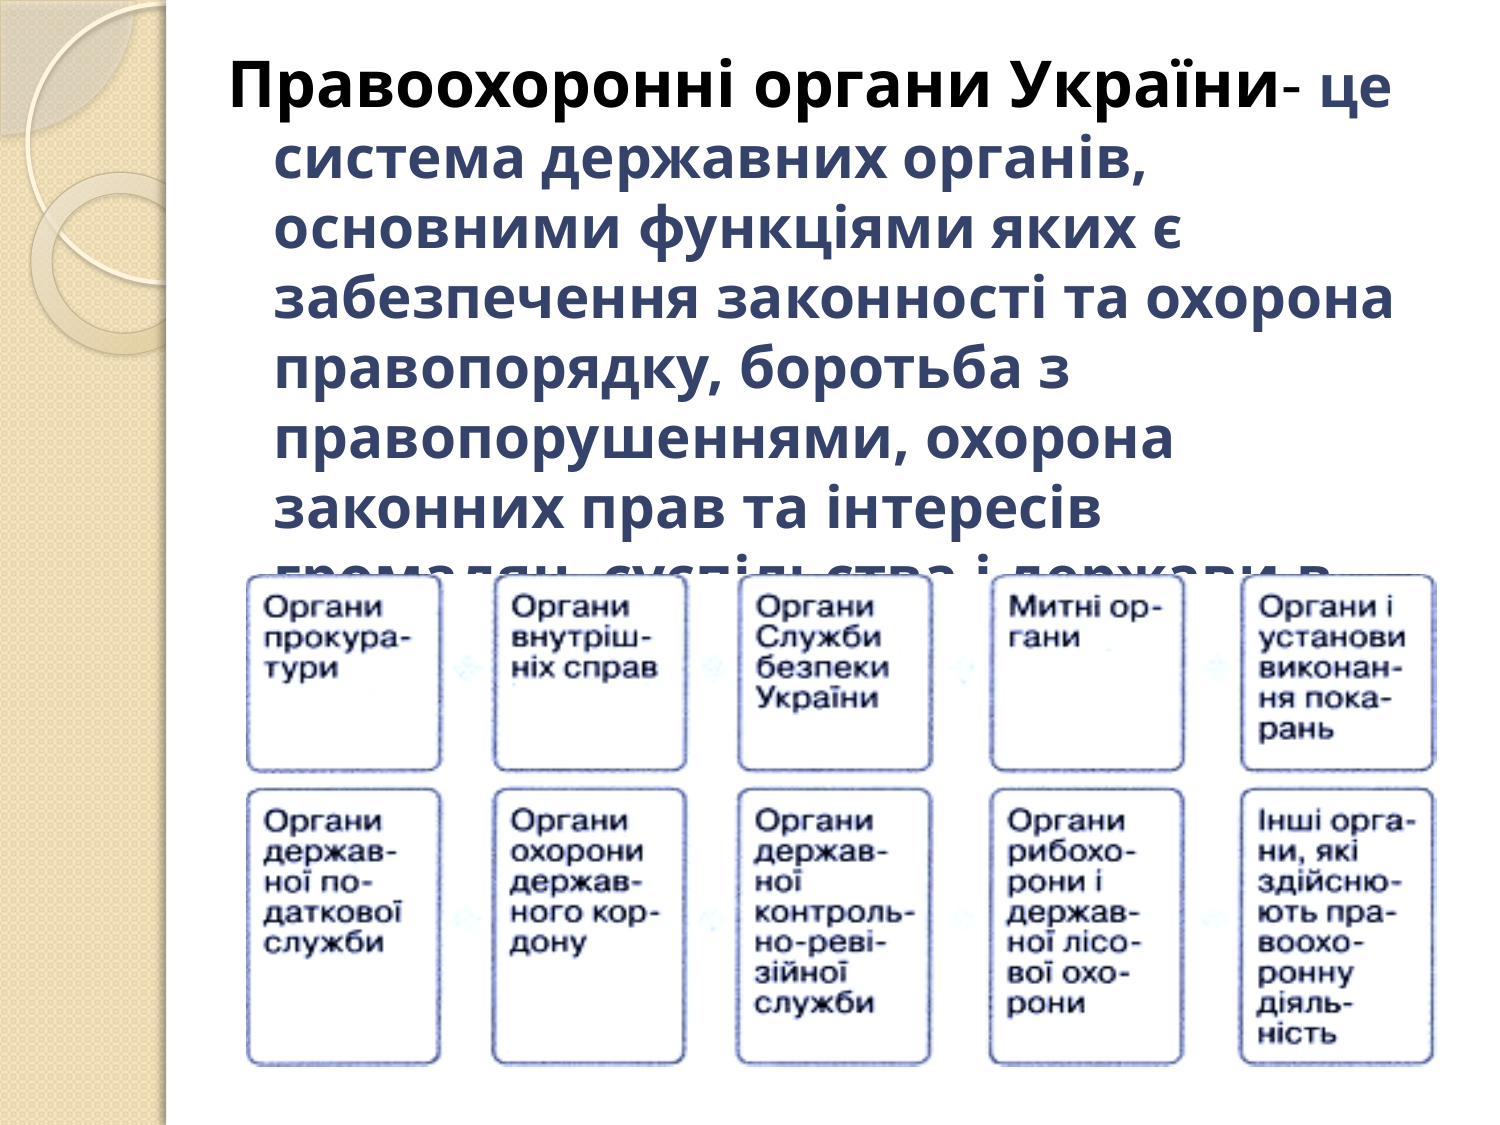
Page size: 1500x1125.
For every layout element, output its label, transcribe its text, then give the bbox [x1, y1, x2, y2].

picture [245, 573, 1438, 1067]
list Правоохоронні органи України- це система державних органів, основними функціями яких є забезпечення законності та охорона правопорядку, боротьба з правопорушеннями, охорона законних прав та інтересів громадян, суспільства і держави в цілому [199, 35, 1430, 633]
